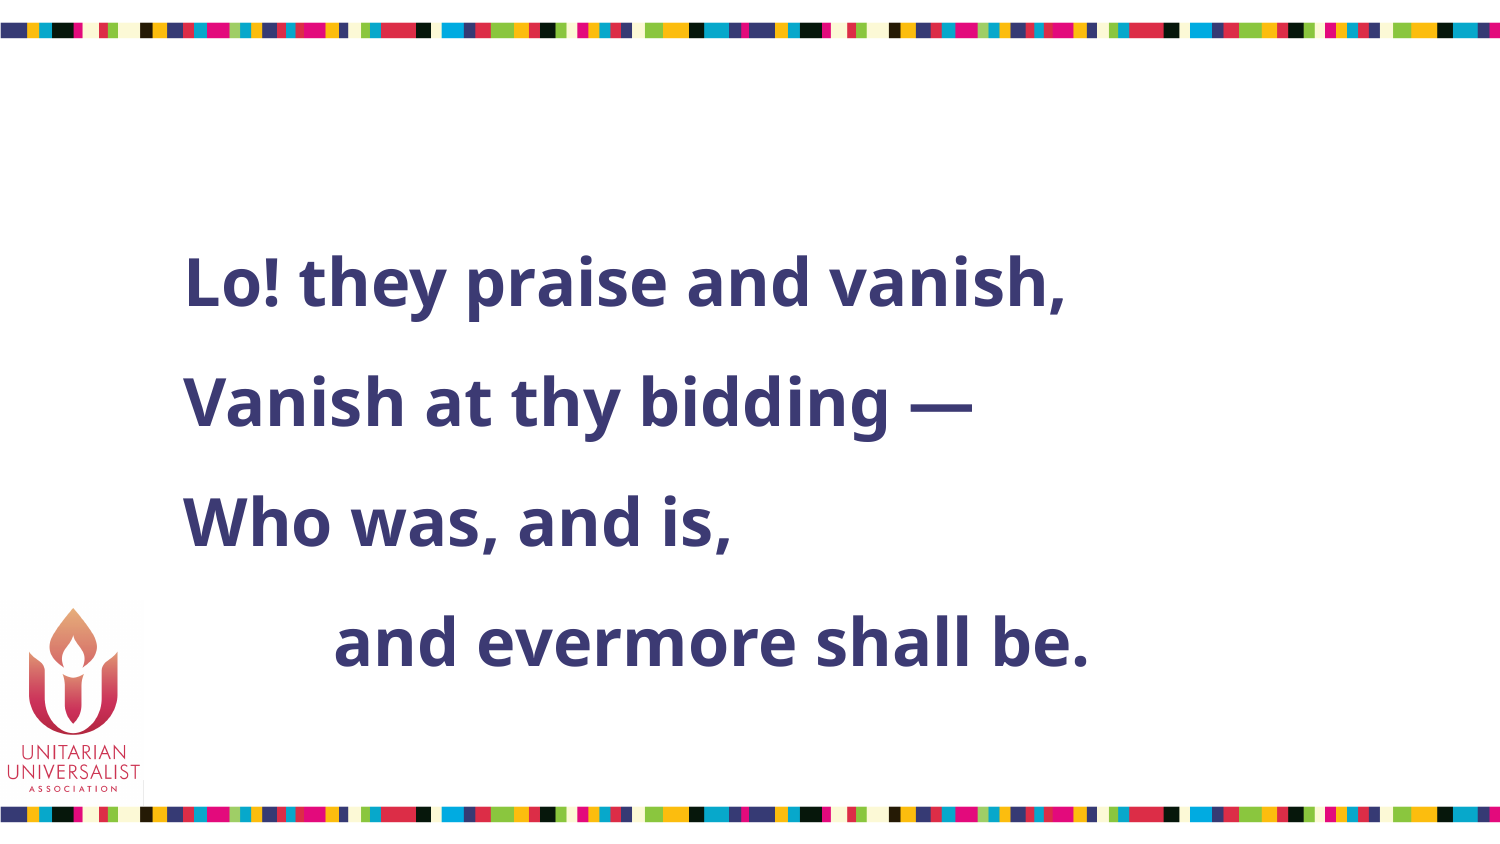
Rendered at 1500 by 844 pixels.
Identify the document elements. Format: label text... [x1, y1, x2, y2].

picture [0, 22, 1500, 40]
picture [0, 600, 1500, 824]
text_box Lo! they praise and vanish, Vanish at thy bidding — Who was, and is, and evermore shall be. [168, 184, 1429, 695]
